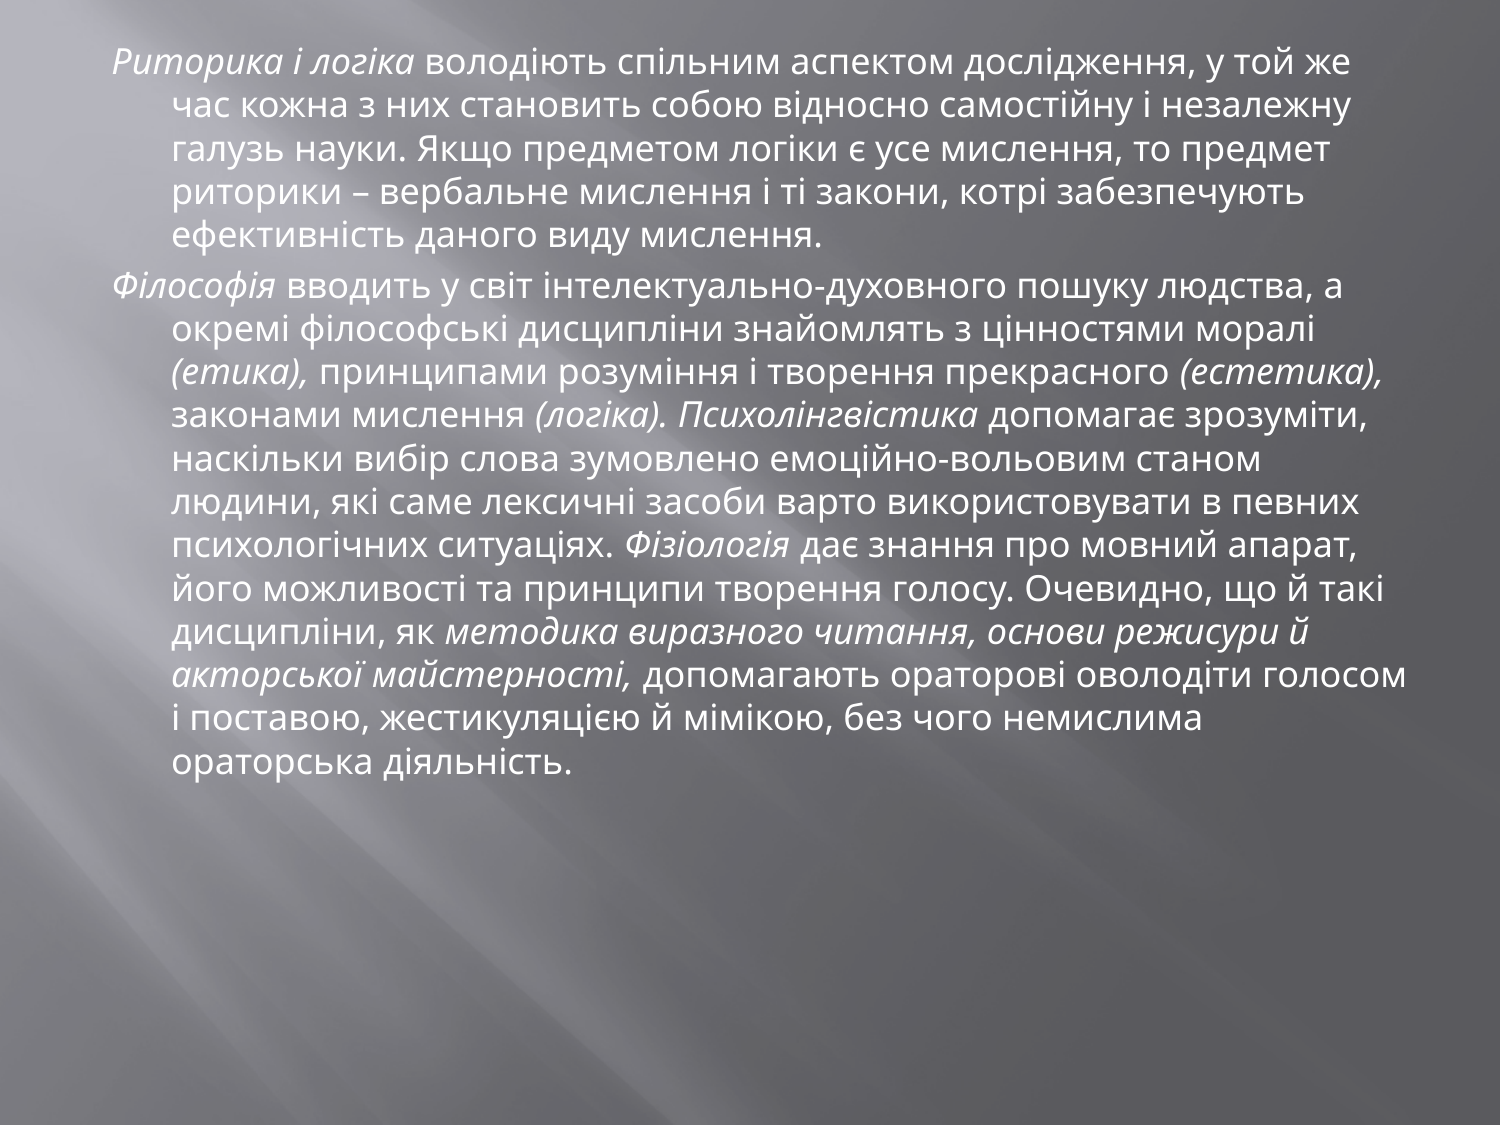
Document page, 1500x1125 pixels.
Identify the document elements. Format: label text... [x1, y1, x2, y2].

list Риторика і логіка володіють спільним аспектом дослідження, у той же час кожна з них становить собою відносно самостійну і незалежну галузь науки. Якщо предметом логіки є усе мислення, то предмет риторики – вербальне мислення і ті закони, котрі забезпечують ефективність даного виду мислення. Філософія вводить у світ інтелектуально-духовного пошуку людства, а окремі філософські дисципліни знайомлять з цінностями моралі (етика), принципами розуміння і творення прекрасного (естетика), законами мислення (логіка). Психолінгвістика допомагає зрозуміти, наскільки вибір слова зумовлено емоційно-вольовим станом людини, які саме лексичні засоби варто використовувати в певних психологічних ситуаціях. Фізіологія дає знання про мовний апарат, його можливості та принципи творення голосу. Очевидно, що й такі дисципліни, як методика виразного читання, основи режисури й акторської майстерності, допомагають ораторові оволодіти голосом і поставою, жестикуляцією й мімікою, без чого немислима ораторська діяльність. [76, 30, 1427, 804]
